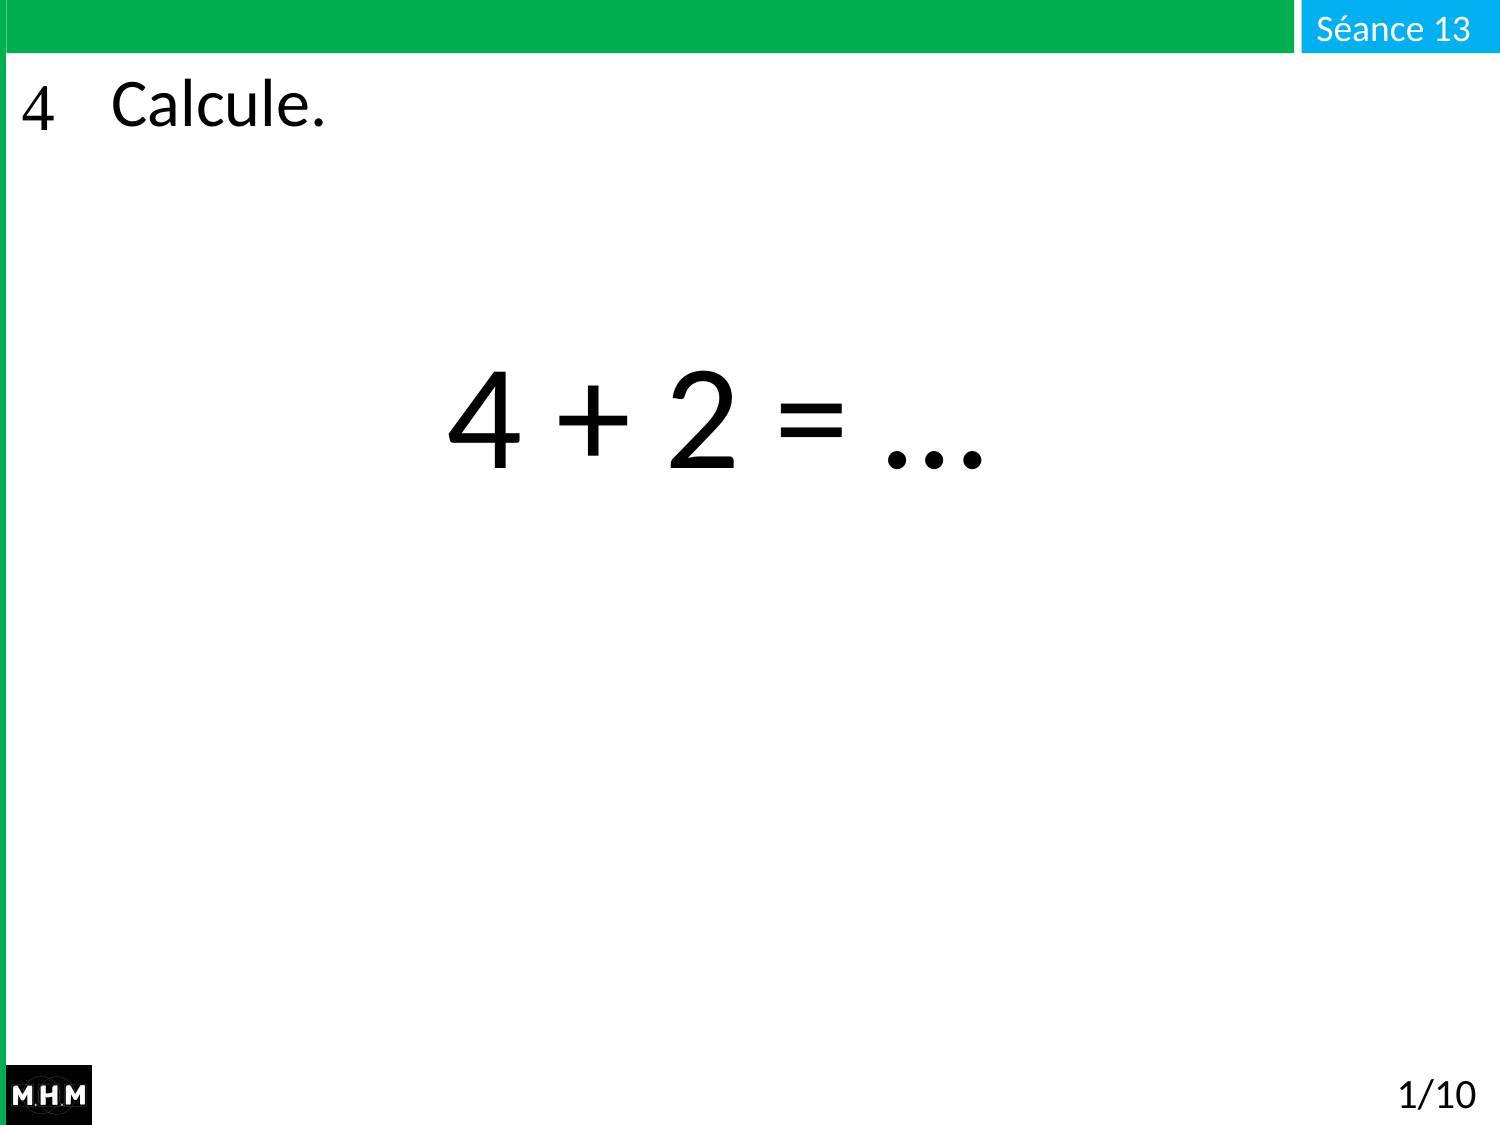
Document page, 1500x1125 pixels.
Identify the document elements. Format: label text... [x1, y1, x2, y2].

text_box 4 + 2 = … [431, 311, 1069, 507]
title Calcule. [96, 60, 1391, 150]
picture [6, 1065, 92, 1125]
list 1/10 [1373, 1064, 1500, 1125]
